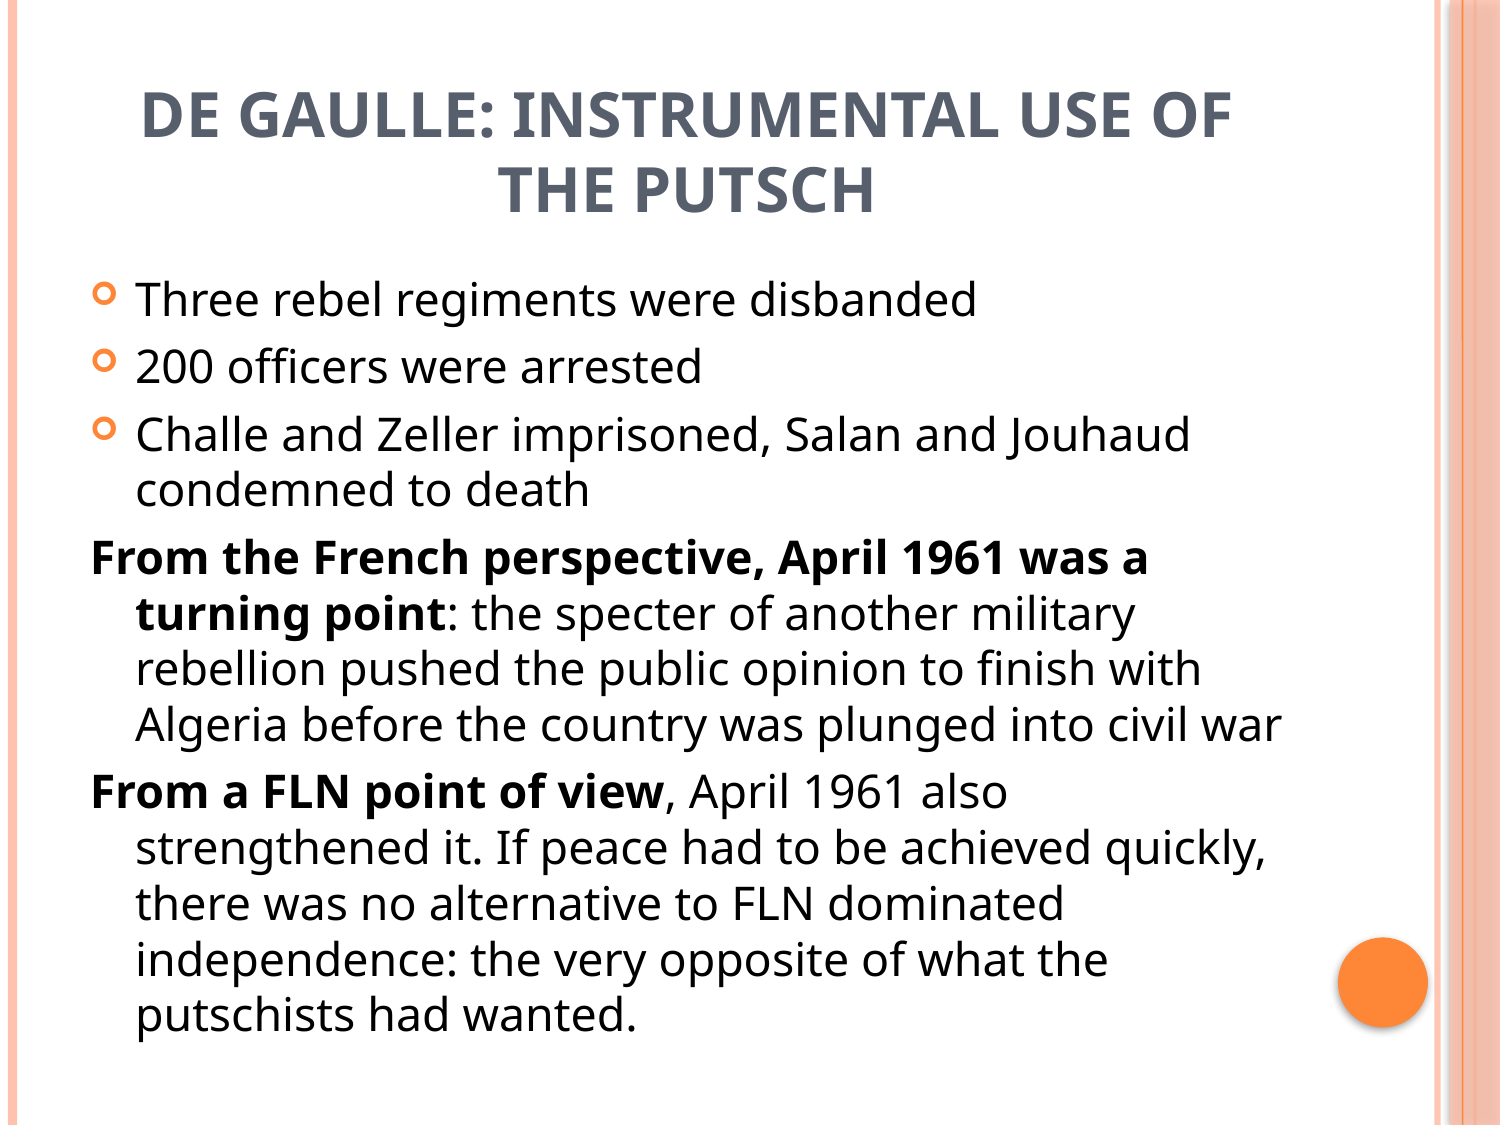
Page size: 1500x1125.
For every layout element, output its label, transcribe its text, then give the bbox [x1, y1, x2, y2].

list Three rebel regiments were disbanded 200 officers were arrested Challe and Zeller imprisoned, Salan and Jouhaud condemned to death From the French perspective, April 1961 was a turning point: the specter of another military rebellion pushed the public opinion to finish with Algeria before the country was plunged into civil war From a FLN point of view, April 1961 also strengthened it. If peace had to be achieved quickly, there was no alternative to FLN dominated independence: the very opposite of what the putschists had wanted. [75, 262, 1300, 1062]
title DE GAULLE: INSTRUMENTAL USE OF THE PUTSCH [75, 45, 1300, 233]
